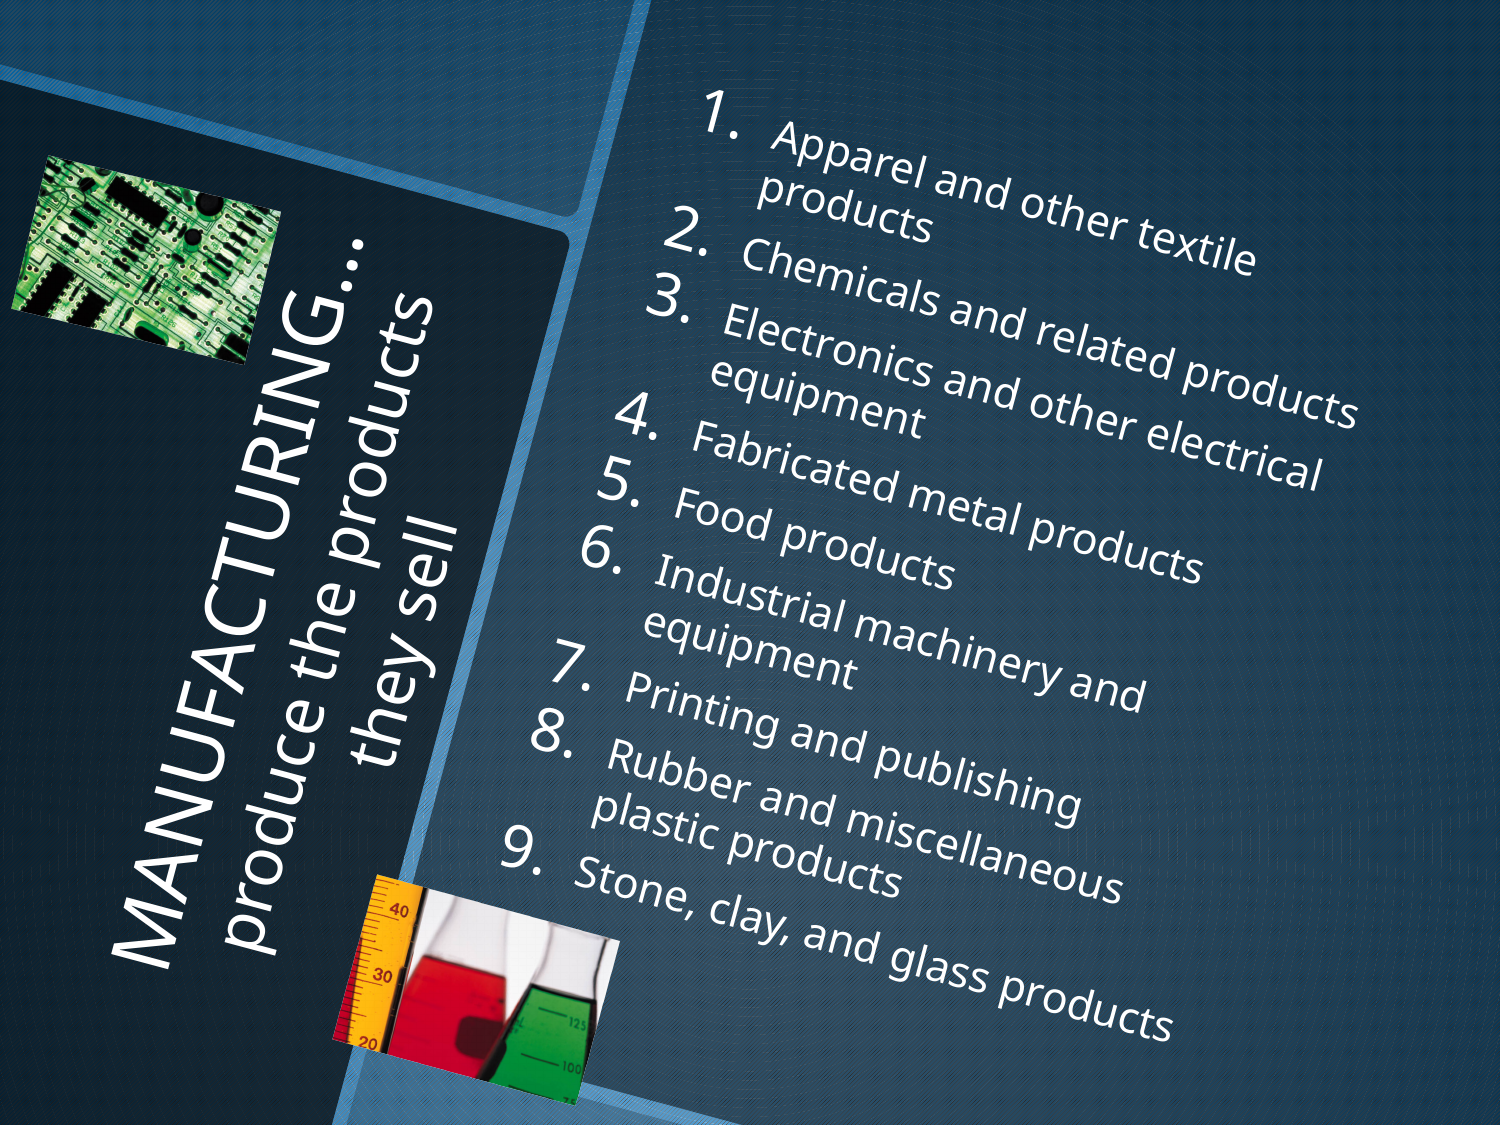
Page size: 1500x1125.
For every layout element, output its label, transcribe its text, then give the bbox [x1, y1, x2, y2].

list Apparel and other textile products Chemicals and related products Electronics and other electrical equipment Fabricated metal products Food products Industrial machinery and equipment Printing and publishing Rubber and miscellaneous plastic products Stone, clay, and glass products [475, 72, 1430, 1076]
title MANUFACTURING…produce the products they sell [69, 181, 554, 1056]
picture [12, 156, 280, 365]
picture [333, 875, 619, 1105]
